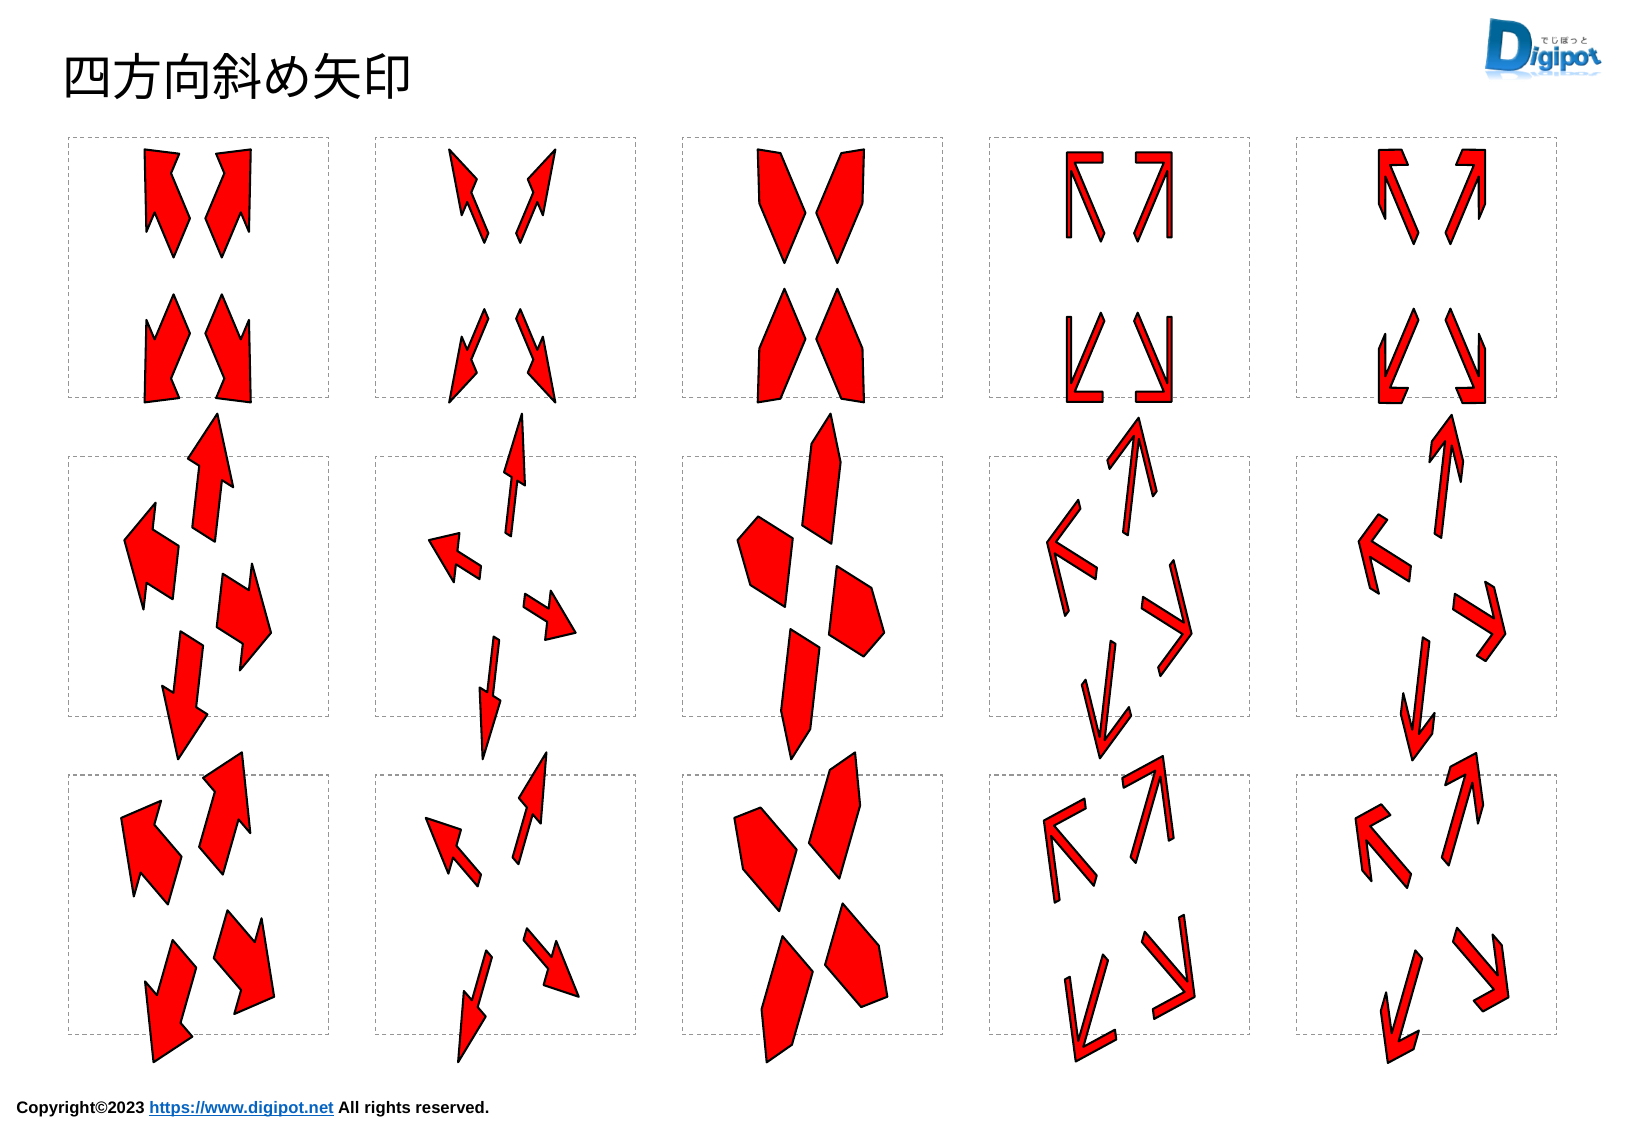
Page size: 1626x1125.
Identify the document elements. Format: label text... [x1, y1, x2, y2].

text_box [781, 629, 820, 760]
text_box [145, 939, 197, 1063]
text_box [516, 149, 556, 243]
text_box [1452, 927, 1509, 1012]
text_box [1441, 753, 1484, 866]
text_box [428, 533, 482, 583]
text_box [124, 502, 179, 610]
text_box [479, 636, 501, 760]
text_box [449, 149, 489, 243]
text_box [1047, 499, 1097, 616]
text_box [828, 566, 885, 657]
text_box [213, 910, 275, 1015]
text_box [1378, 308, 1419, 404]
text_box [1380, 950, 1423, 1063]
text_box [757, 288, 806, 403]
text_box [1066, 152, 1105, 242]
text_box [1107, 417, 1157, 536]
text_box [504, 413, 525, 537]
text_box [523, 590, 576, 640]
text_box [1453, 581, 1506, 662]
text_box [205, 149, 251, 258]
text_box [1081, 640, 1132, 759]
text_box [458, 950, 492, 1063]
text_box [144, 149, 190, 258]
text_box [737, 516, 793, 607]
text_box [512, 752, 547, 865]
text_box [1355, 804, 1412, 889]
picture [1485, 18, 1602, 82]
text_box [1043, 798, 1097, 903]
text_box [425, 817, 482, 887]
text_box [1122, 756, 1174, 863]
text_box [1134, 312, 1172, 402]
text_box [802, 413, 841, 544]
text_box [757, 149, 806, 264]
text_box [816, 288, 864, 403]
text_box [162, 631, 208, 760]
text_box [199, 752, 251, 875]
text_box [825, 903, 888, 1008]
text_box [761, 936, 813, 1063]
text_box [1141, 914, 1195, 1019]
text_box [216, 563, 272, 671]
text_box [449, 309, 489, 403]
text_box [1064, 954, 1117, 1062]
text_box [1445, 149, 1486, 245]
text_box [734, 807, 797, 912]
text_box [1445, 308, 1486, 404]
text_box [808, 752, 861, 879]
text_box [121, 800, 182, 905]
text_box [816, 149, 864, 264]
text_box [516, 309, 556, 403]
text_box [1141, 560, 1192, 677]
text_box [523, 928, 579, 997]
text_box [1400, 637, 1435, 761]
text_box 四方向斜め矢印 [47, 38, 427, 113]
text_box [1378, 149, 1419, 245]
text_box [205, 294, 251, 403]
text_box [144, 294, 190, 403]
text_box [1066, 312, 1105, 402]
text_box [187, 413, 234, 542]
text_box [1358, 514, 1411, 594]
text_box [1134, 152, 1172, 242]
text_box [1429, 414, 1464, 538]
